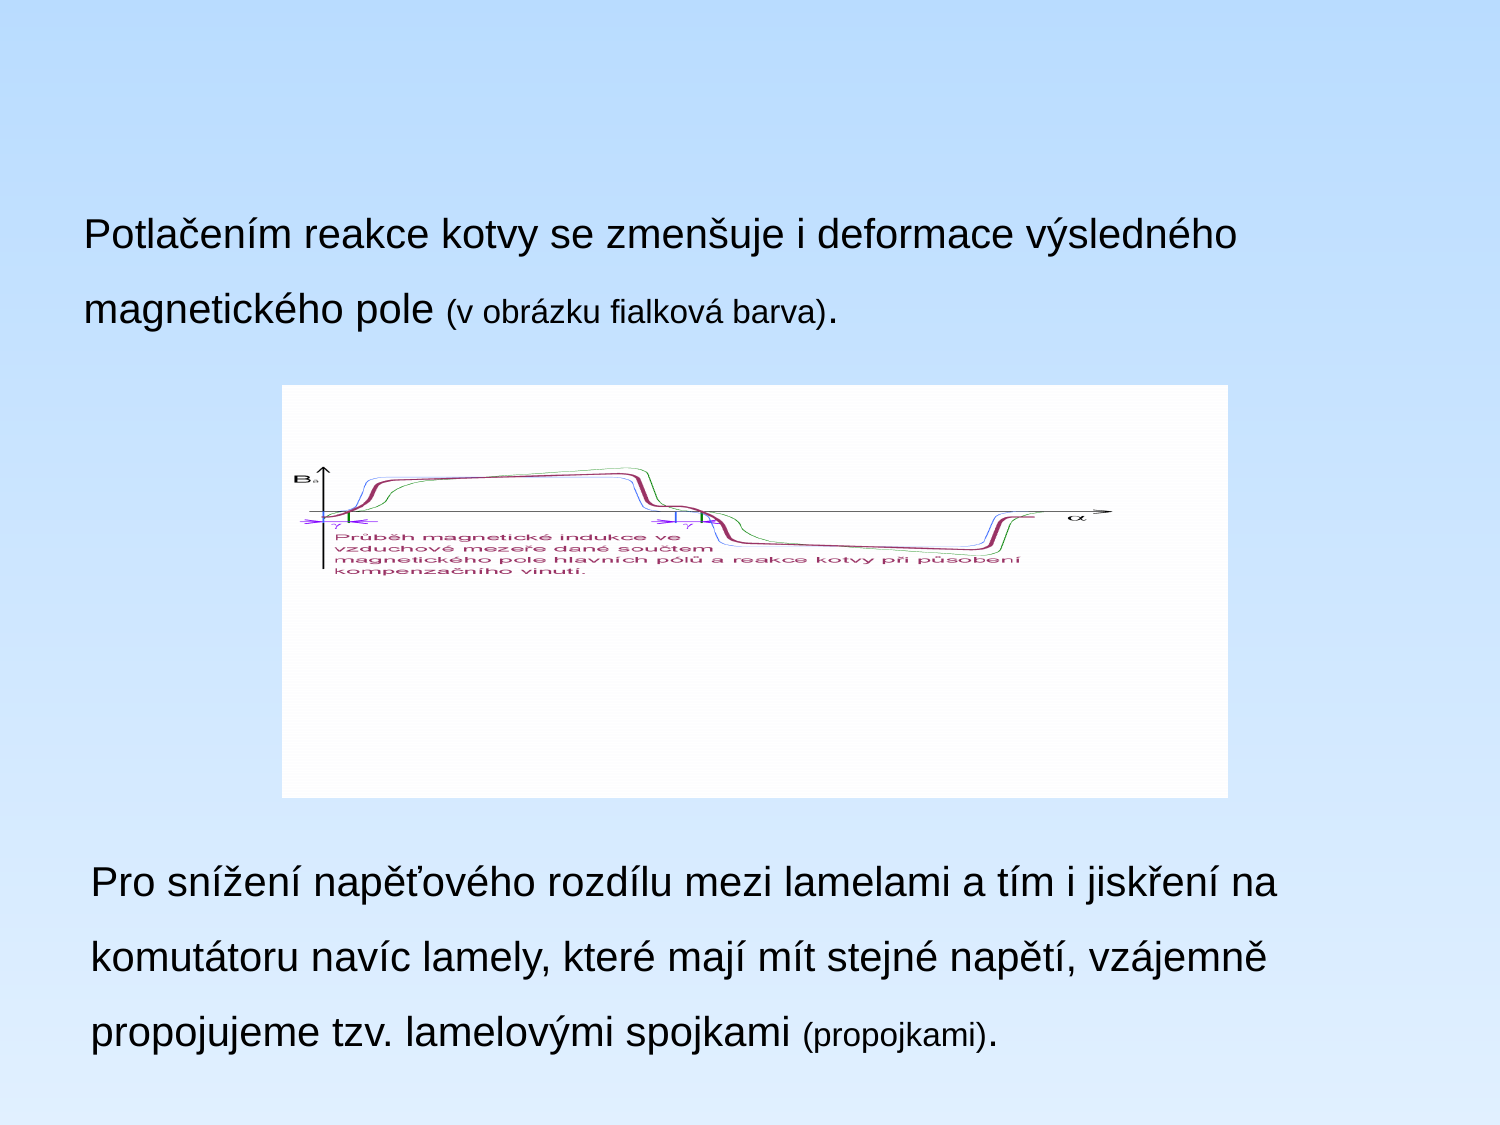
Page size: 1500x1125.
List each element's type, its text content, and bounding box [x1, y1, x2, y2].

text_box Potlačením reakce kotvy se zmenšuje i deformace výsledného magnetického pole (v obrázku fialková barva). [68, 174, 1398, 339]
picture [282, 385, 1228, 798]
text_box Pro snížení napěťového rozdílu mezi lamelami a tím i jiskření na komutátoru navíc lamely, které mají mít stejné napětí, vzájemně propojujeme tzv. lamelovými spojkami (propojkami). [75, 822, 1405, 1062]
